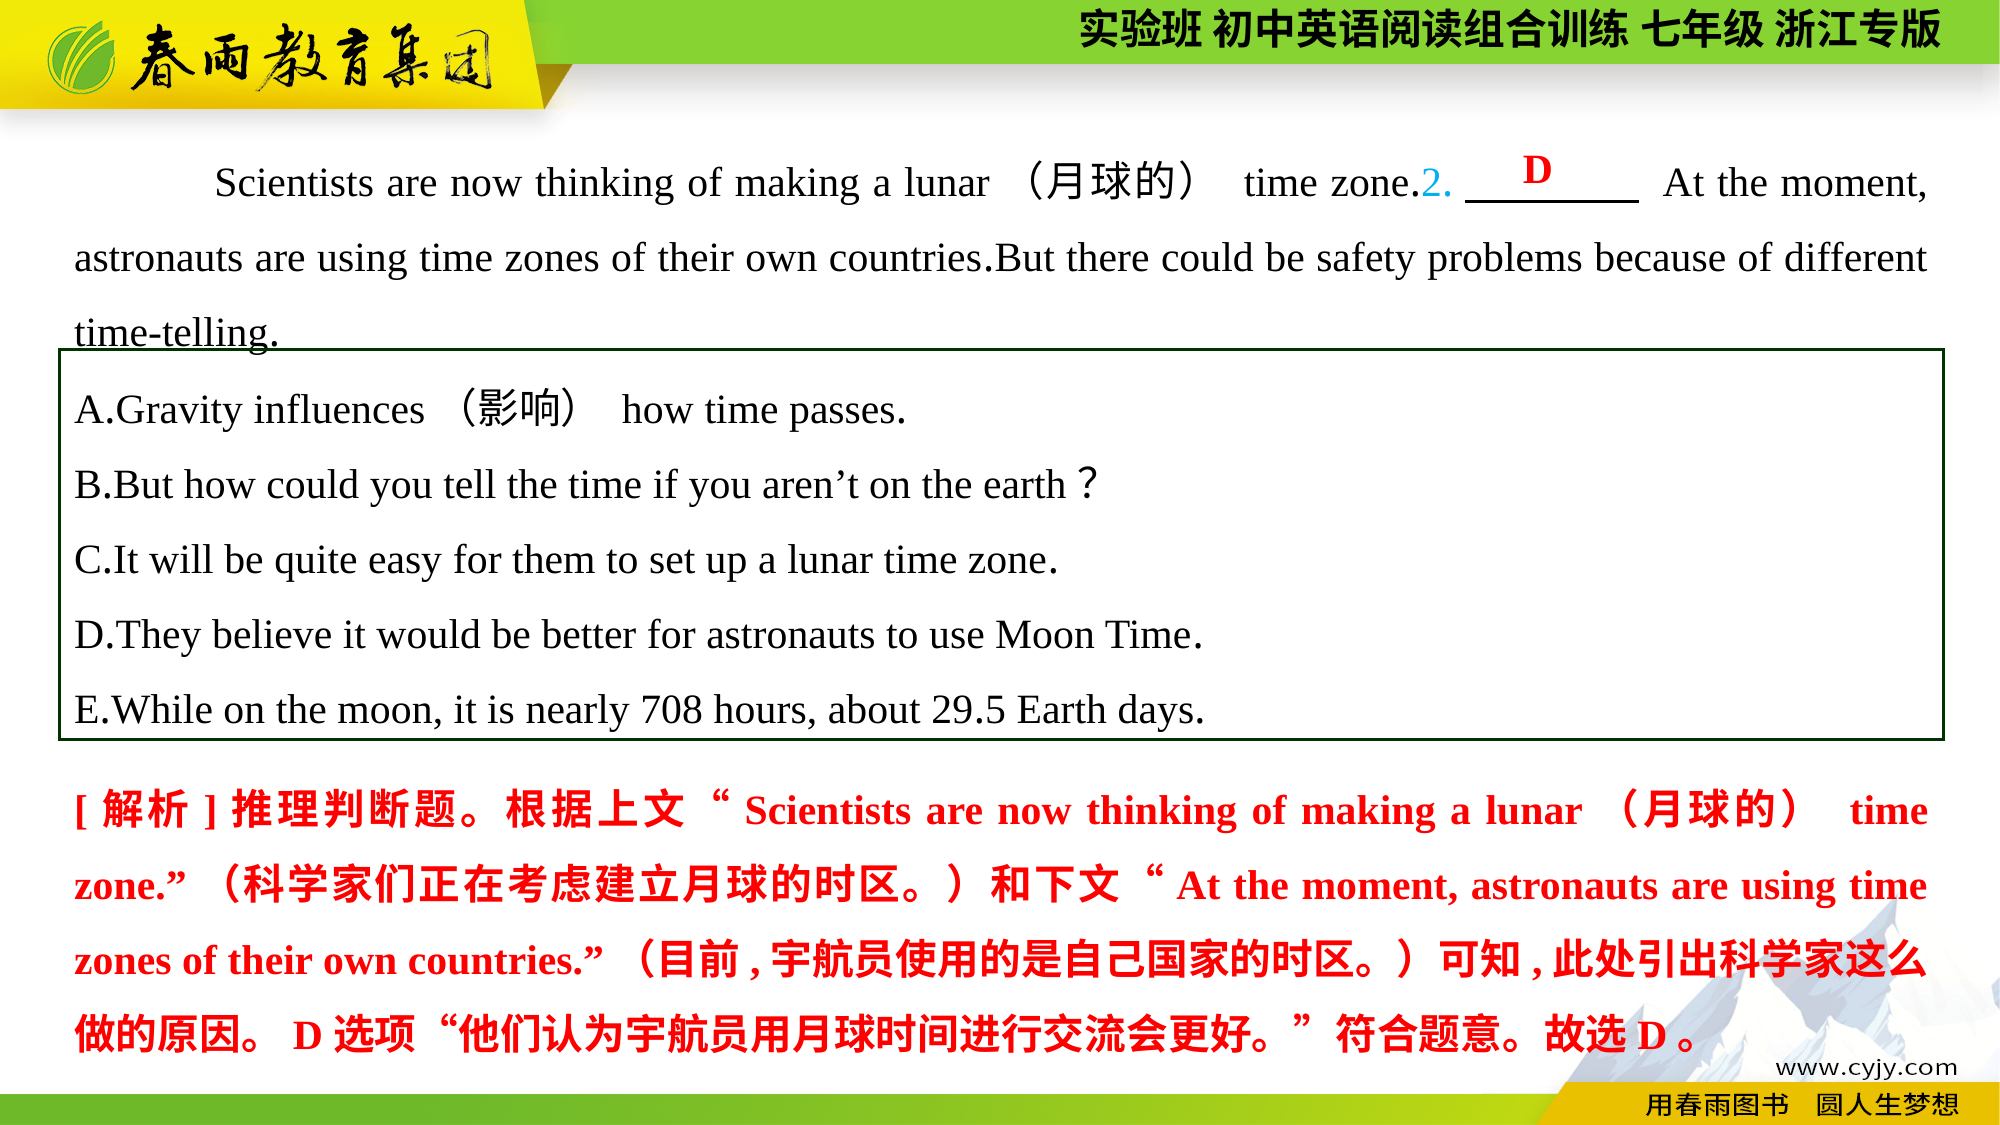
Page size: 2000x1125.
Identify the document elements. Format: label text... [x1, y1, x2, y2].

text_box [解析]推理判断题。根据上文“Scientists are now thinking of making a lunar（月球的） time zone.”（科学家们正在考虑建立月球的时区。）和下文“At the moment, astronauts are using time zones of their own countries.”（目前,宇航员使用的是自己国家的时区。）可知,此处引出科学家这么做的原因。D选项“他们认为宇航员用月球时间进行交流会更好。”符合题意。故选D。 [59, 750, 1944, 1066]
picture [0, 0, 2000, 1125]
text_box D [1508, 134, 1569, 200]
list Scientists are now thinking of making a lunar（月球的） time zone.2. At the moment, astronauts are using time zones of their own countries.But there could be safety problems because of different time-telling. [59, 122, 1944, 349]
text_box [59, 349, 1944, 740]
